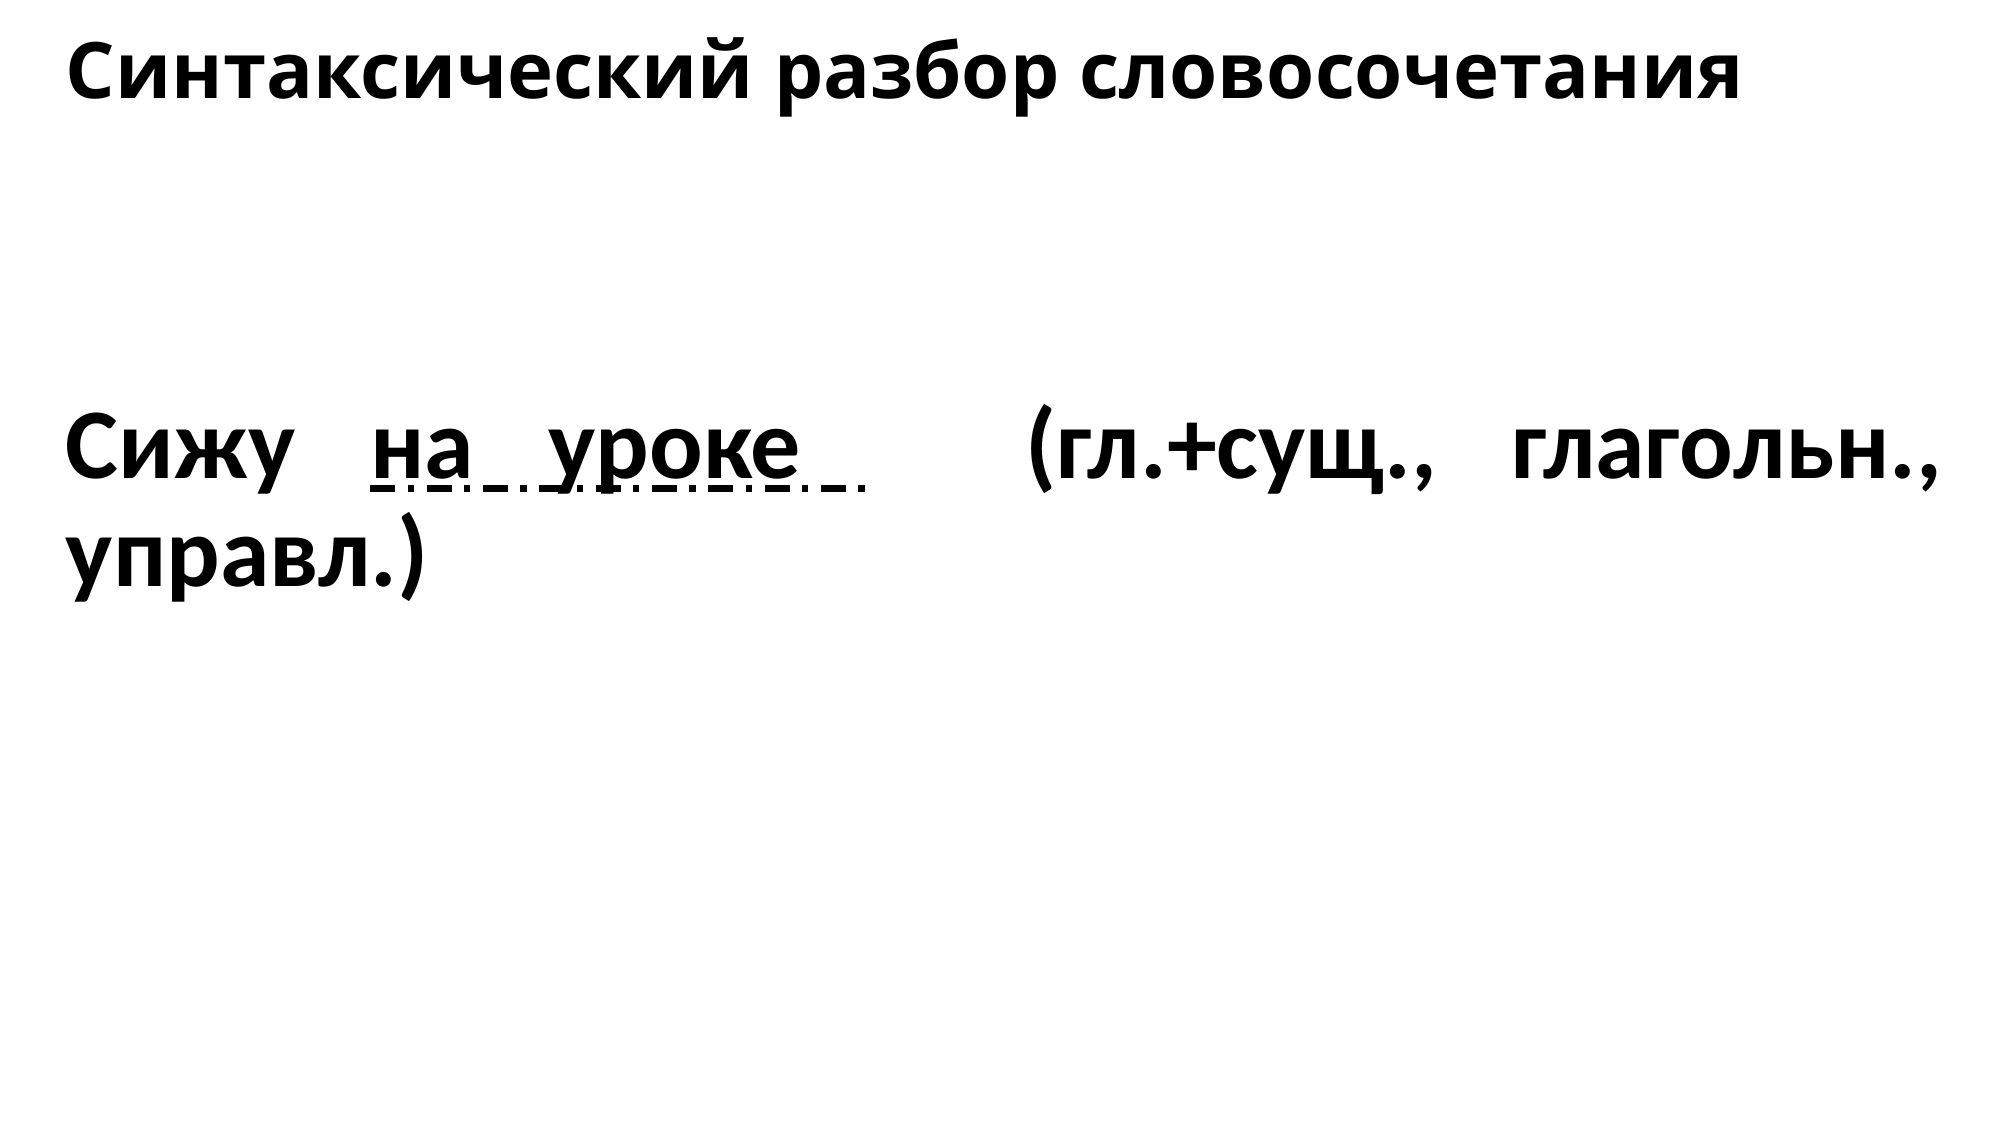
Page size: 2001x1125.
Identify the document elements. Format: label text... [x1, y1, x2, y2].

list Сижу на уроке (гл.+сущ., глагольн., управл.) [50, 134, 1958, 1075]
title Синтаксический разбор словосочетания [50, 23, 1958, 124]
